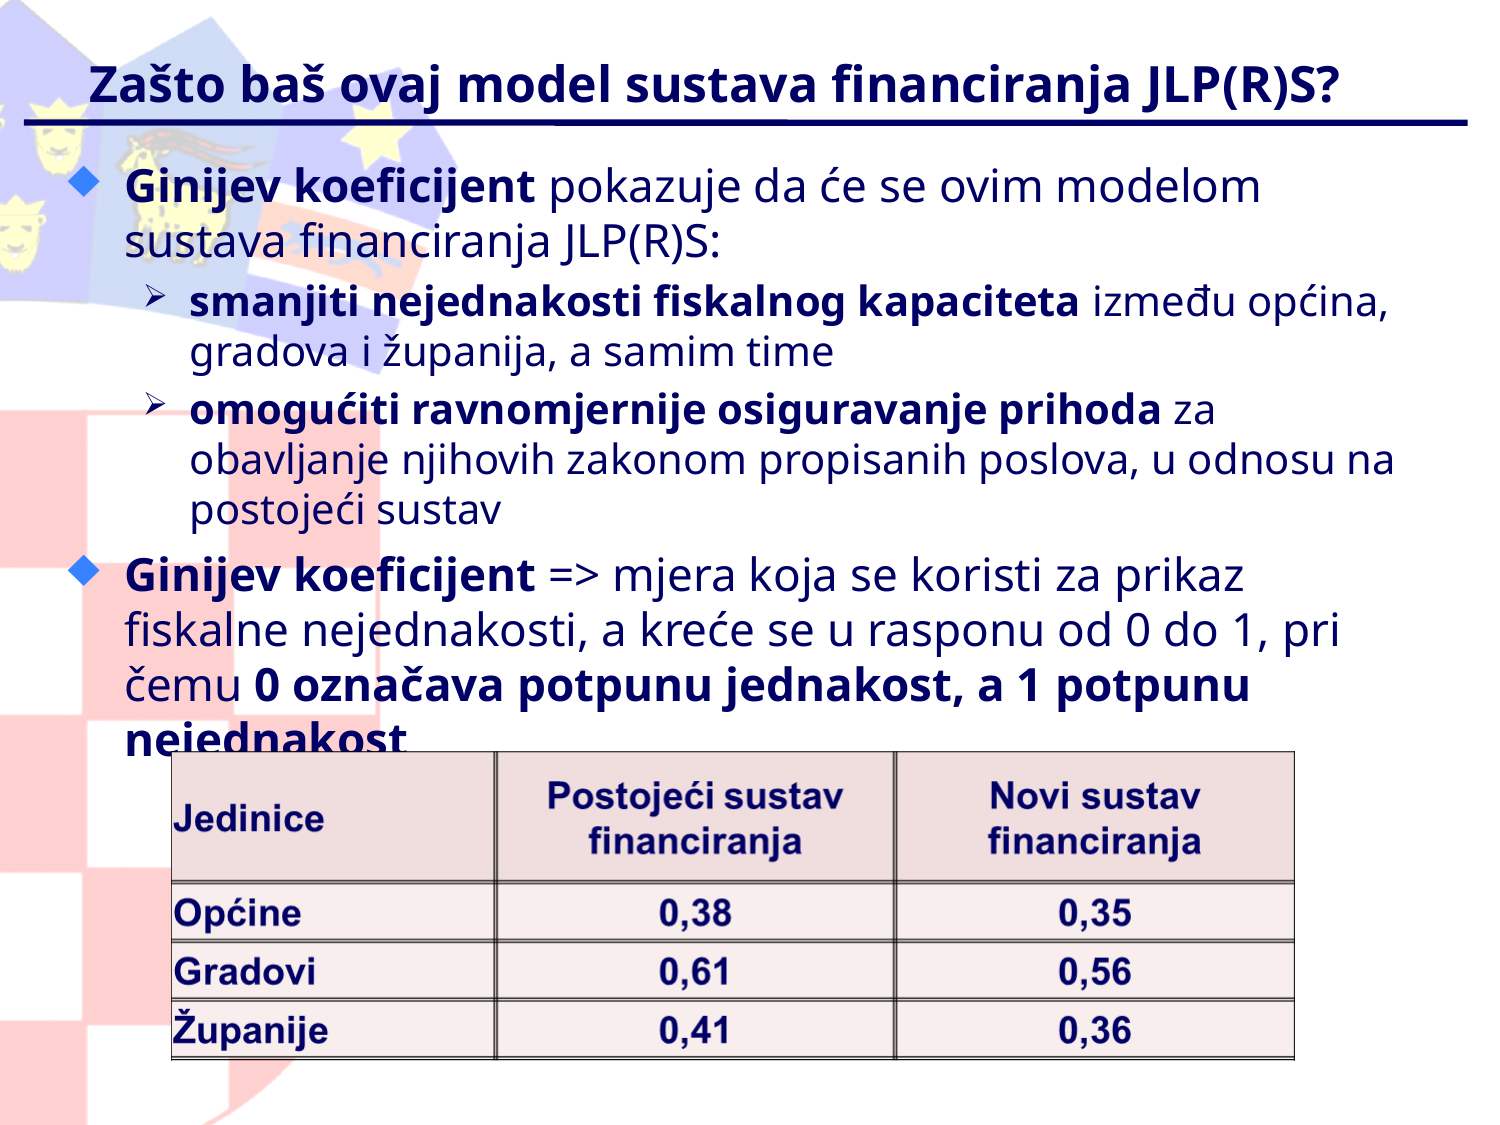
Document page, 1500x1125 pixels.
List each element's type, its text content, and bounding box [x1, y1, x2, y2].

picture [170, 751, 1295, 1077]
list Ginijev koeficijent pokazuje da će se ovim modelom sustava financiranja JLP(R)S: smanjiti nejednakosti fiskalnog kapaciteta između općina, gradova i županija, a samim time omogućiti ravnomjernije osiguravanje prihoda za obavljanje njihovih zakonom propisanih poslova, u odnosu na postojeći sustav Ginijev koeficijent => mjera koja se koristi za prikaz fiskalne nejednakosti, a kreće se u rasponu od 0 do 1, pri čemu 0 označava potpunu jednakost, a 1 potpunu nejednakost [53, 149, 1425, 728]
title Zašto baš ovaj model sustava financiranja JLP(R)S? [75, 45, 1425, 138]
